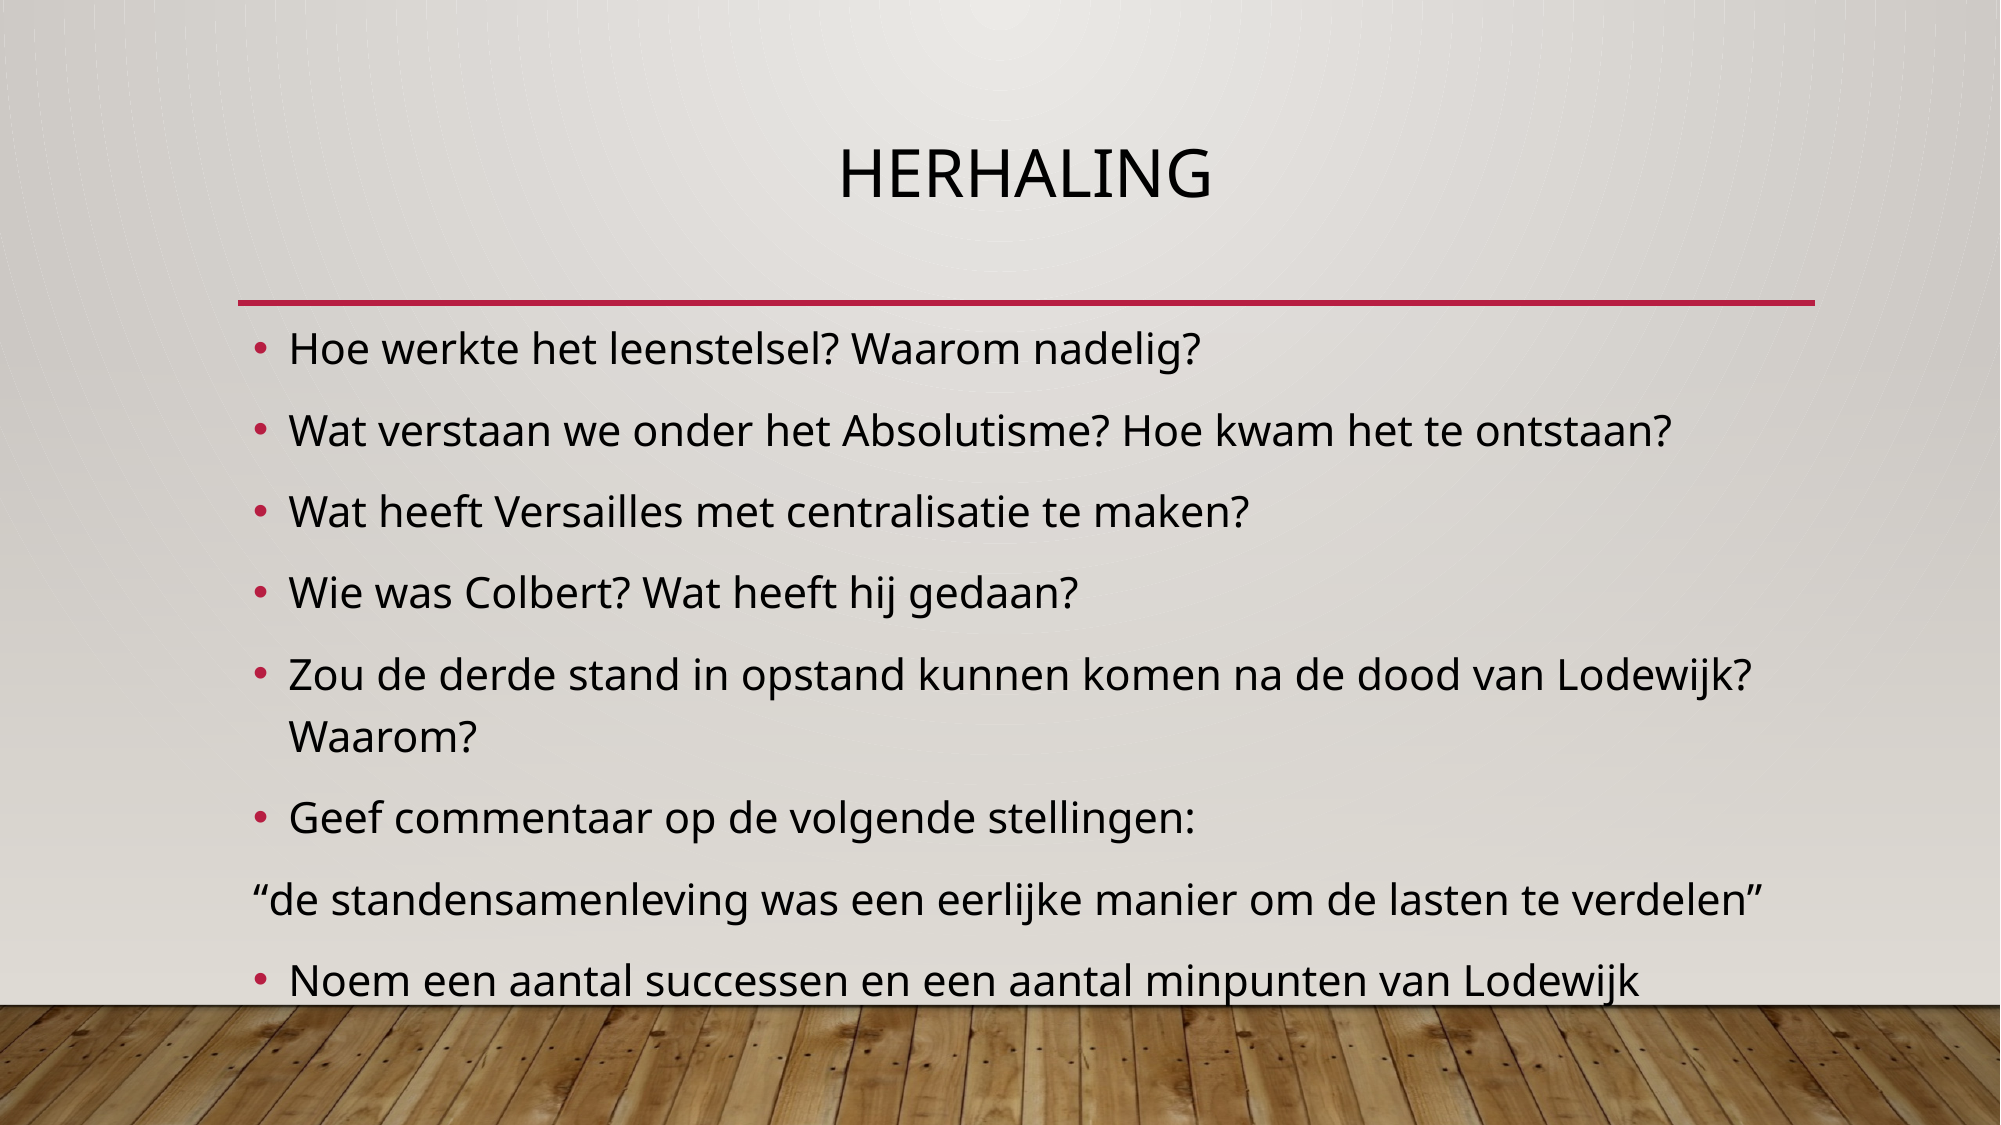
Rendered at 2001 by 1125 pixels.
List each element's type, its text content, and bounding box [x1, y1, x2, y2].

picture [0, 1005, 2000, 1125]
list Hoe werkte het leenstelsel? Waarom nadelig? Wat verstaan we onder het Absolutisme? Hoe kwam het te ontstaan? Wat heeft Versailles met centralisatie te maken? Wie was Colbert? Wat heeft hij gedaan? Zou de derde stand in opstand kunnen komen na de dood van Lodewijk? Waarom? Geef commentaar op de volgende stellingen: “de standensamenleving was een eerlijke manier om de lasten te verdelen” Noem een aantal successen en een aantal minpunten van Lodewijk [238, 304, 1814, 1026]
title Herhaling [238, 131, 1814, 304]
